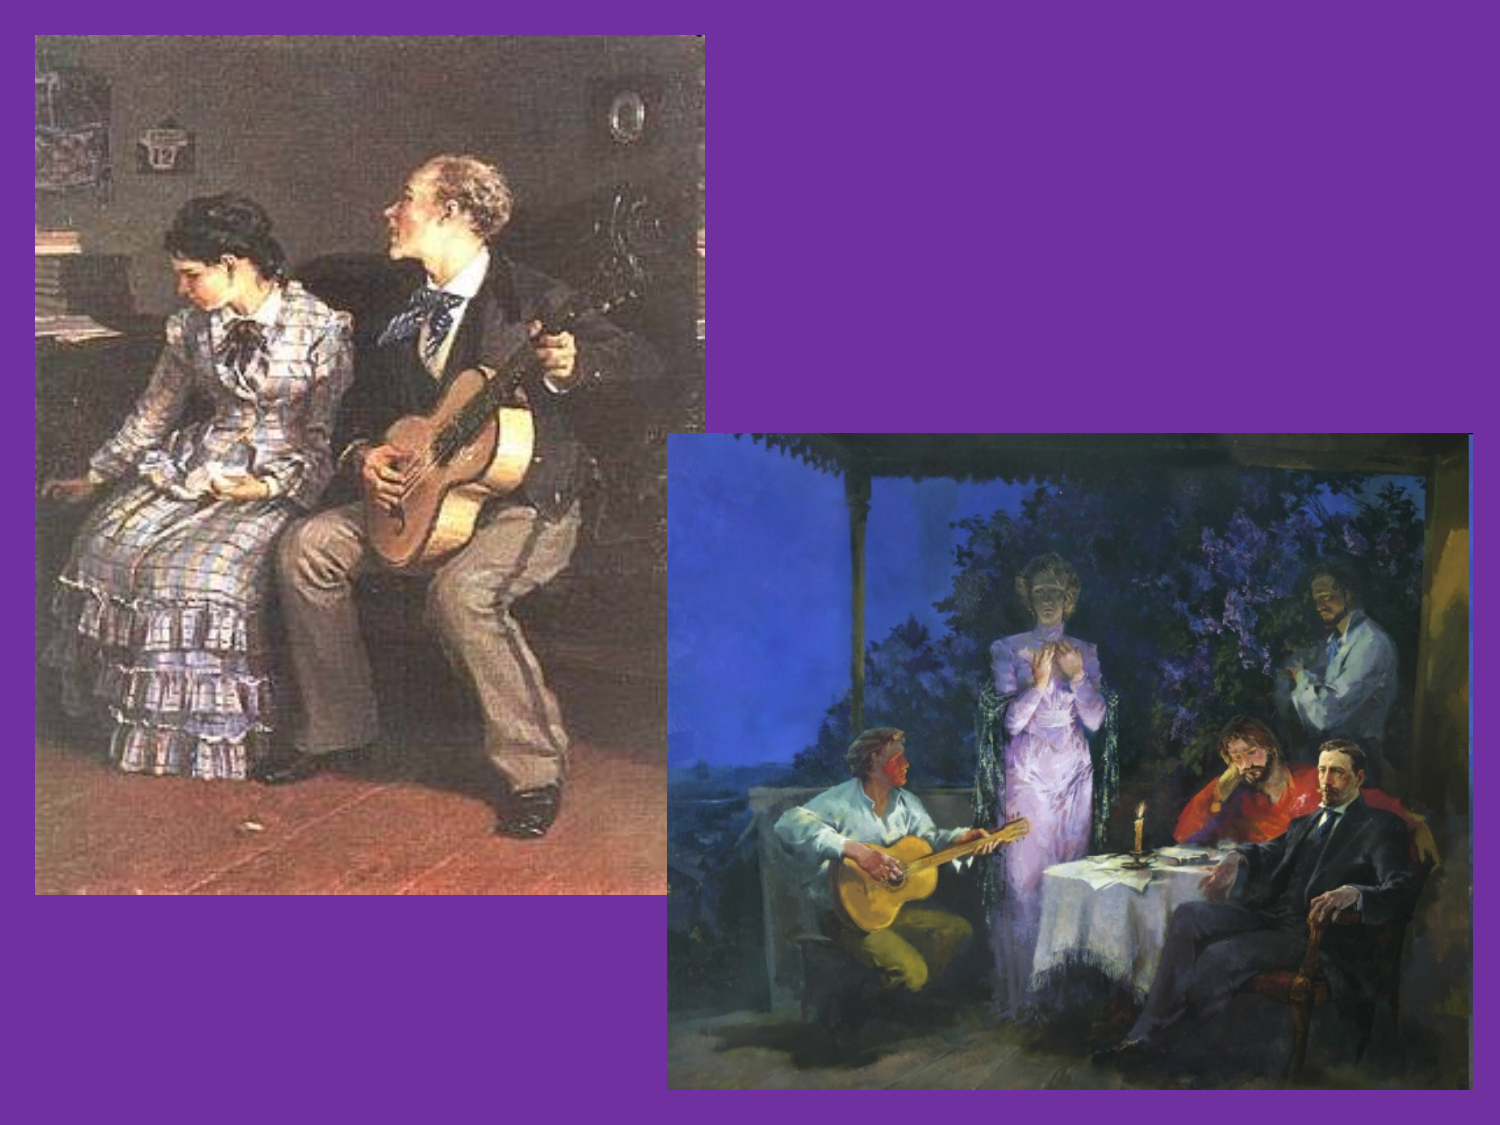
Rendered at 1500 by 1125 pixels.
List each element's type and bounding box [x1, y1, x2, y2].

list [667, 433, 1473, 1091]
picture [34, 34, 705, 895]
